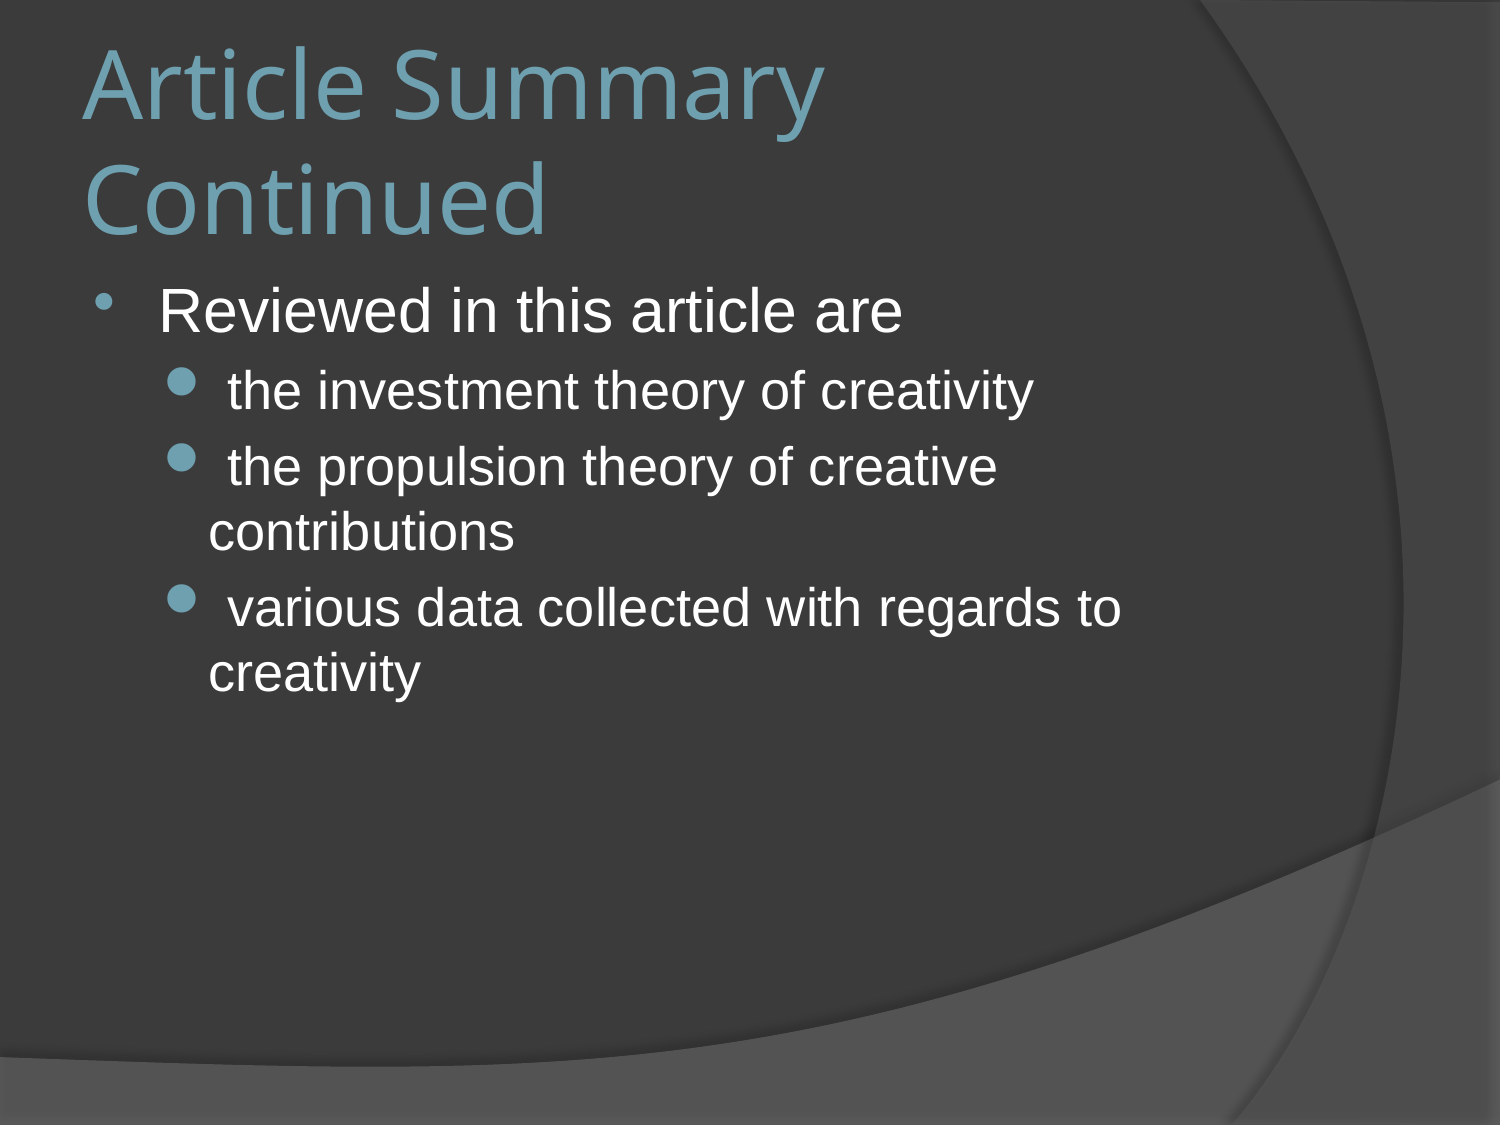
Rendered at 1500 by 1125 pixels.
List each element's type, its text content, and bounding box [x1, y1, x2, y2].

title Article Summary Continued [75, 45, 1300, 233]
list Reviewed in this article are the investment theory of creativity the propulsion theory of creative contributions various data collected with regards to creativity [75, 262, 1300, 1005]
